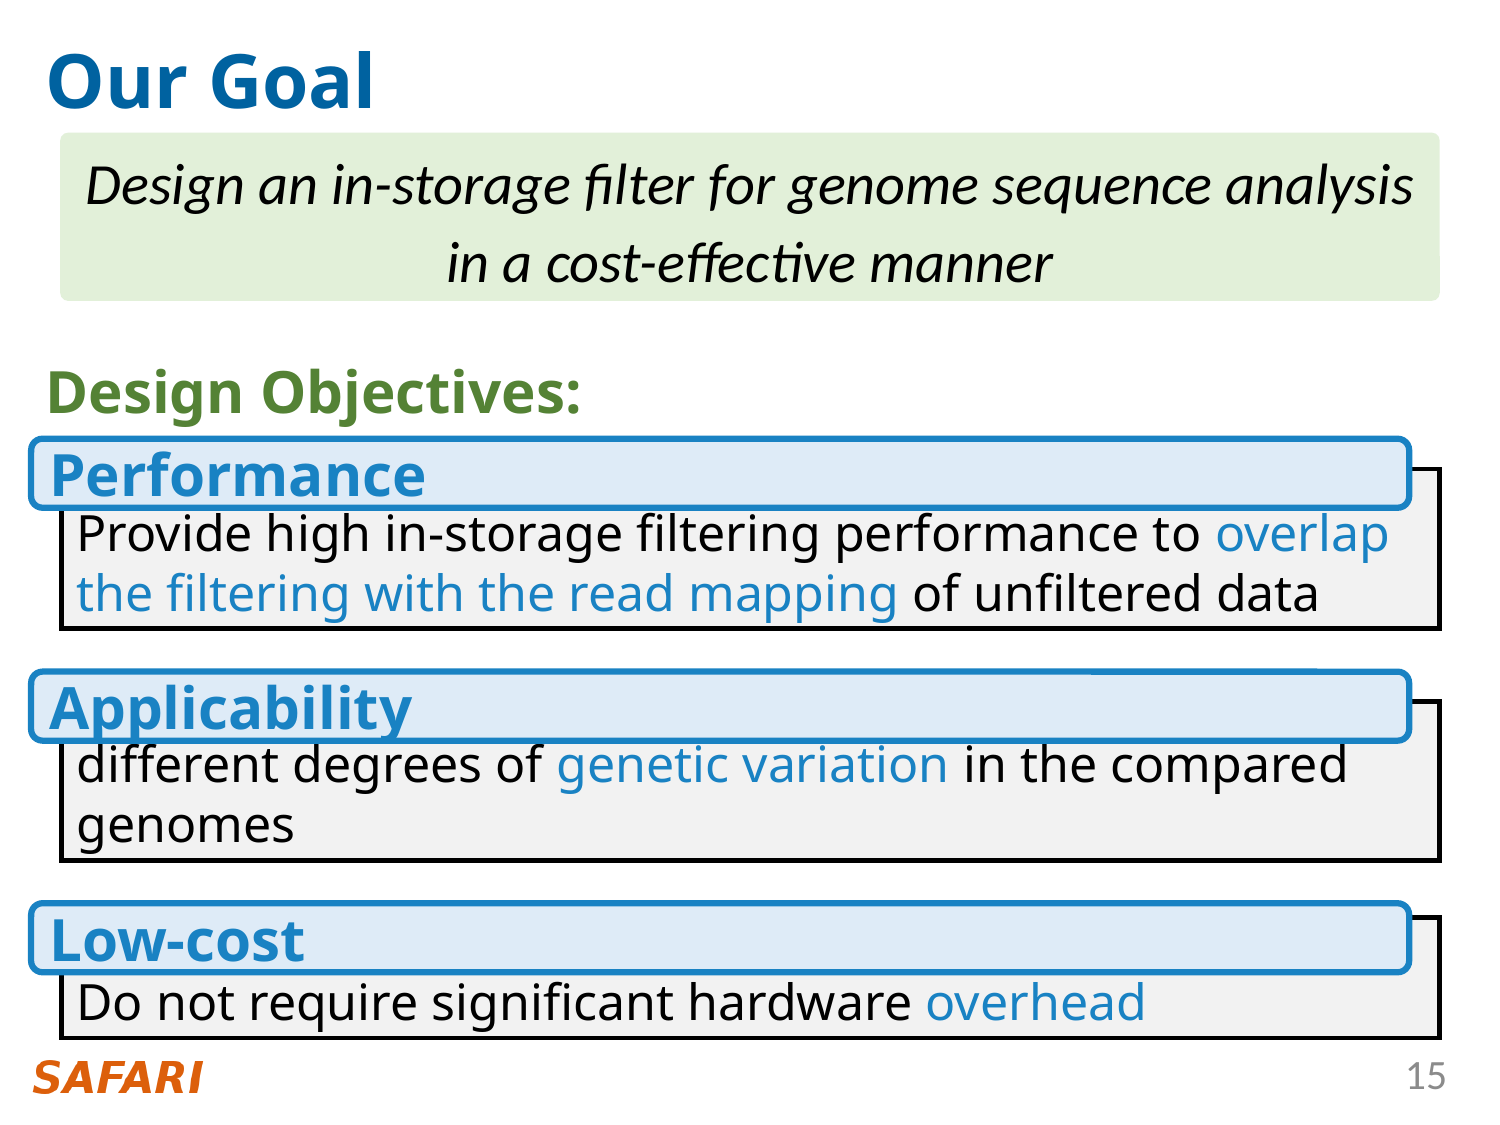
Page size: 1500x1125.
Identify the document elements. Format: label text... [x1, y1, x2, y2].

picture [31, 1051, 209, 1104]
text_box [31, 671, 1440, 861]
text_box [31, 438, 1440, 629]
text_box Design an in-storage filter for genome sequence analysis in a cost-effective manner [60, 132, 1440, 301]
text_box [31, 903, 1440, 1039]
title Our Goal [31, 15, 1475, 143]
list Design Objectives: [31, 355, 1500, 449]
